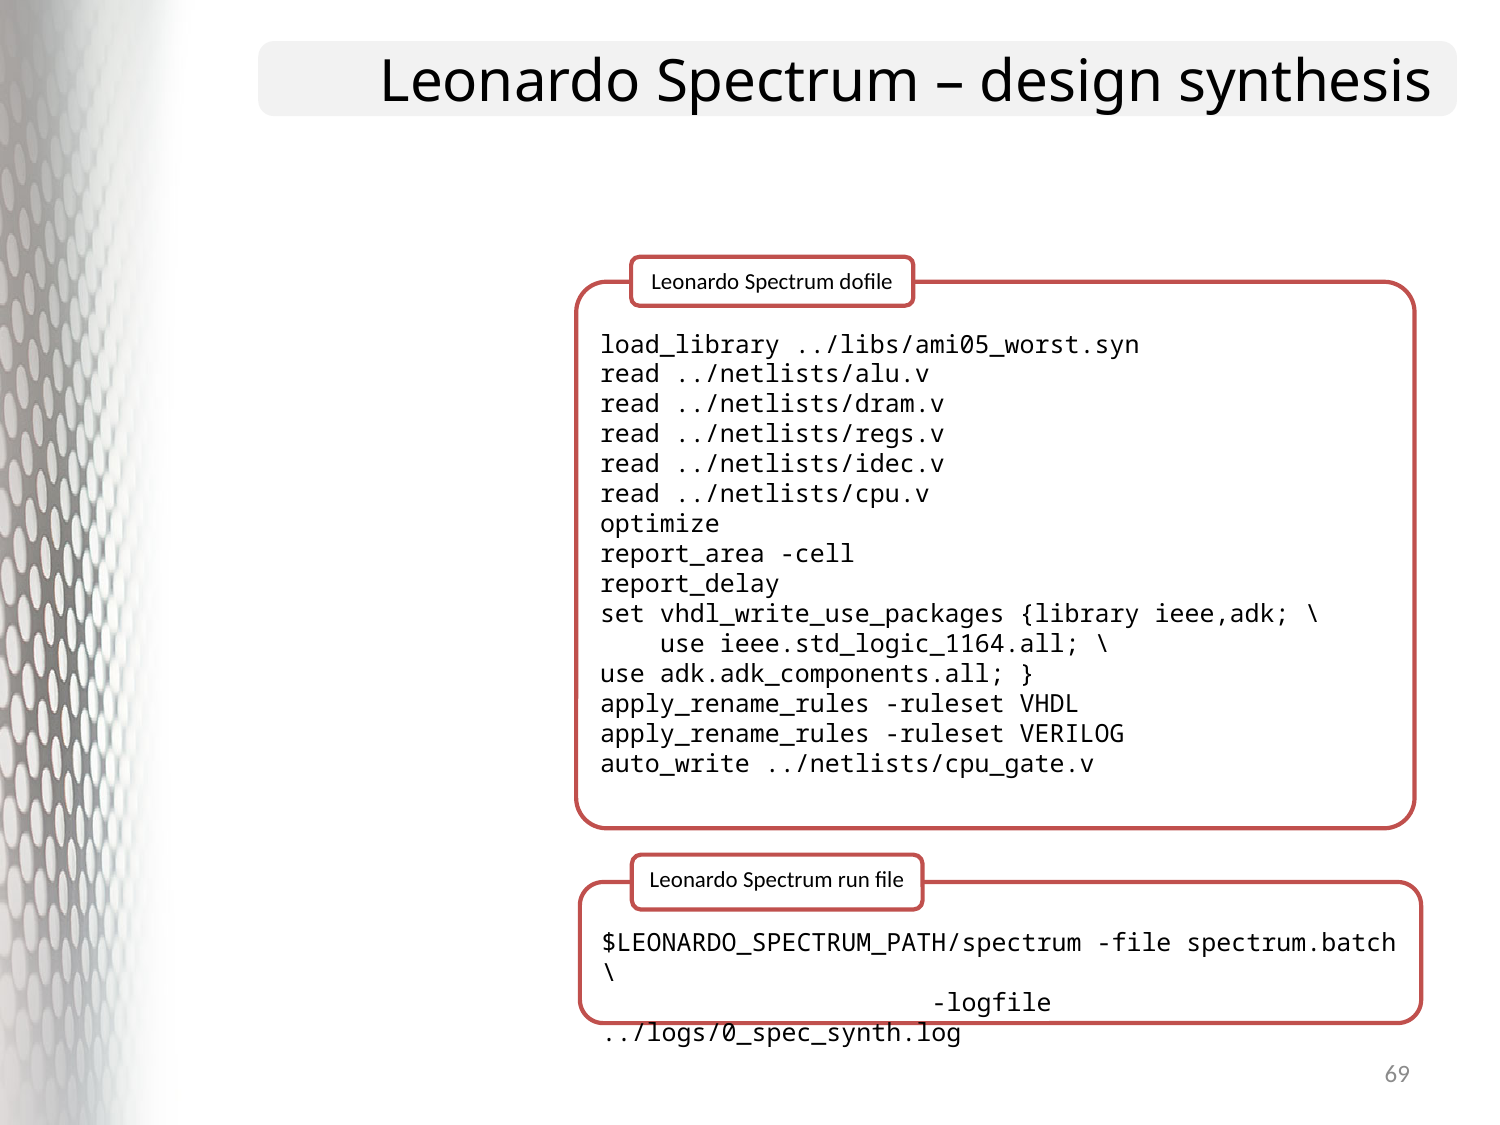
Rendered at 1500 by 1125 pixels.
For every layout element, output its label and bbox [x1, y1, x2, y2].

slide_number [1074, 1042, 1425, 1103]
text_box [575, 256, 1415, 829]
title [160, 40, 1449, 117]
picture [0, 0, 200, 1125]
text_box [577, 852, 1424, 1026]
